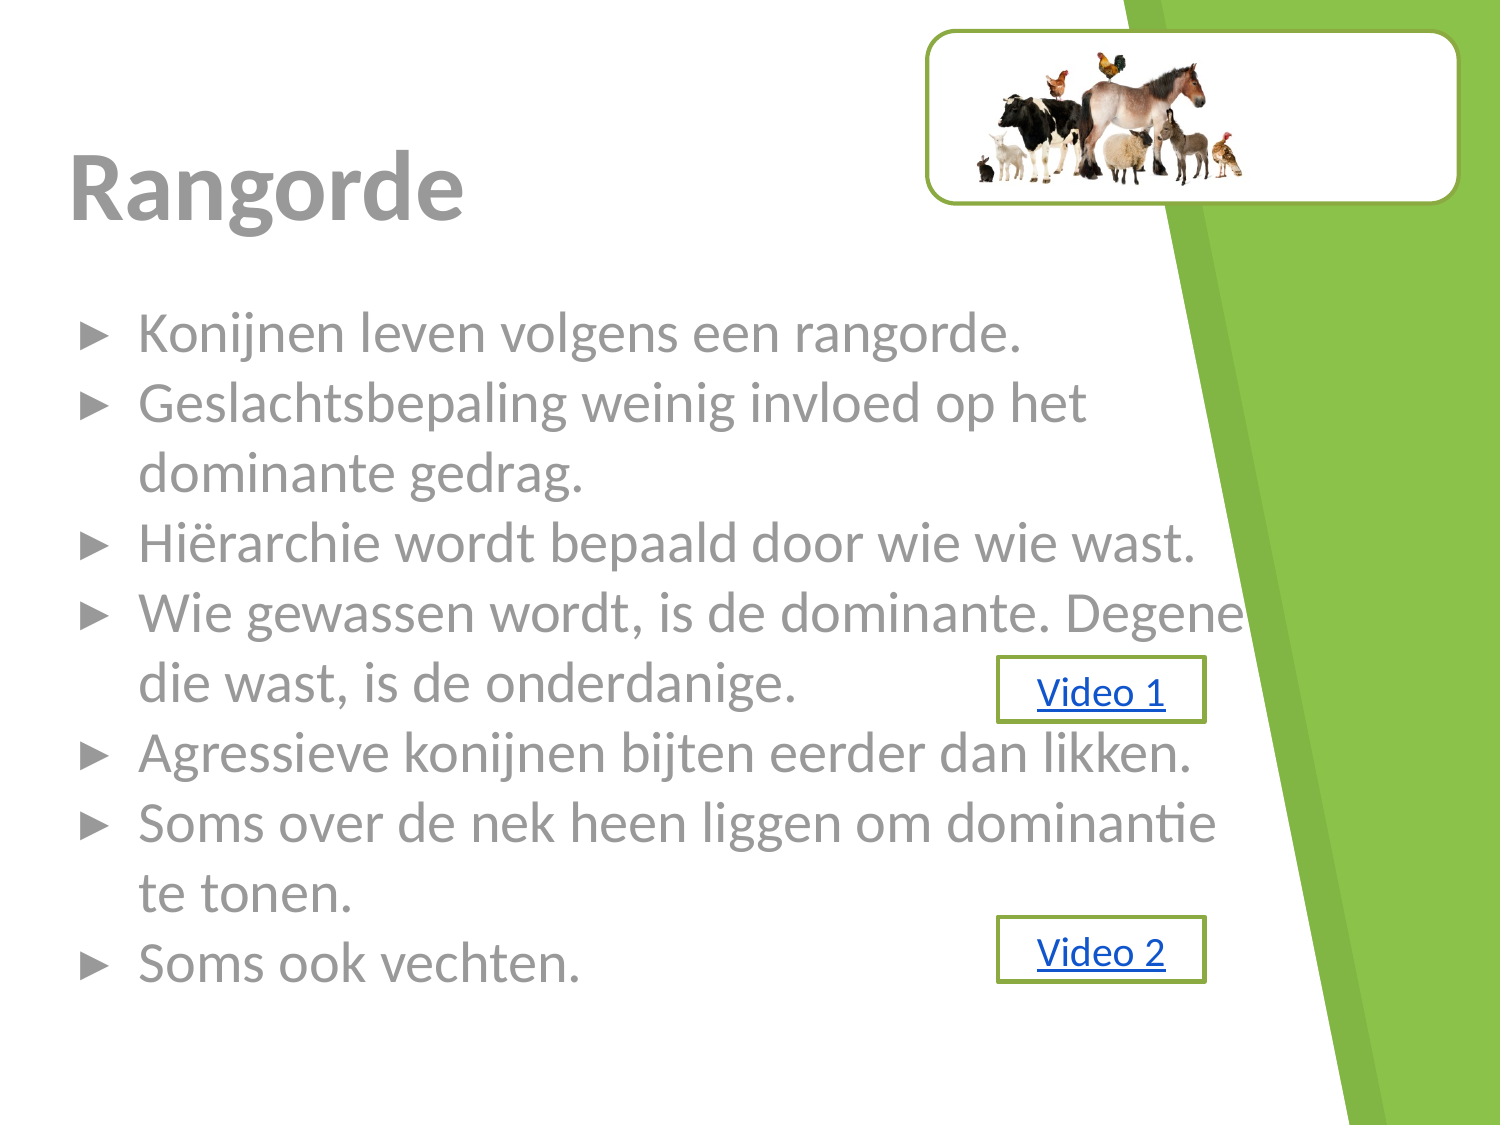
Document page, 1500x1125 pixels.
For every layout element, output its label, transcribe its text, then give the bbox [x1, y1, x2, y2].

list Konijnen leven volgens een rangorde. Geslachtsbepaling weinig invloed op het dominante gedrag. Hiërarchie wordt bepaald door wie wie wast. Wie gewassen wordt, is de dominante. Degene die wast, is de onderdanige. Agressieve konijnen bijten eerder dan likken. Soms over de nek heen liggen om dominantie te tonen. Soms ook vechten. [64, 278, 1270, 1071]
text_box [925, 28, 1461, 206]
picture [974, 42, 1260, 191]
text_box Video 1 [997, 656, 1205, 722]
text_box Video 2 [997, 916, 1205, 982]
title Rangorde [53, 149, 927, 256]
